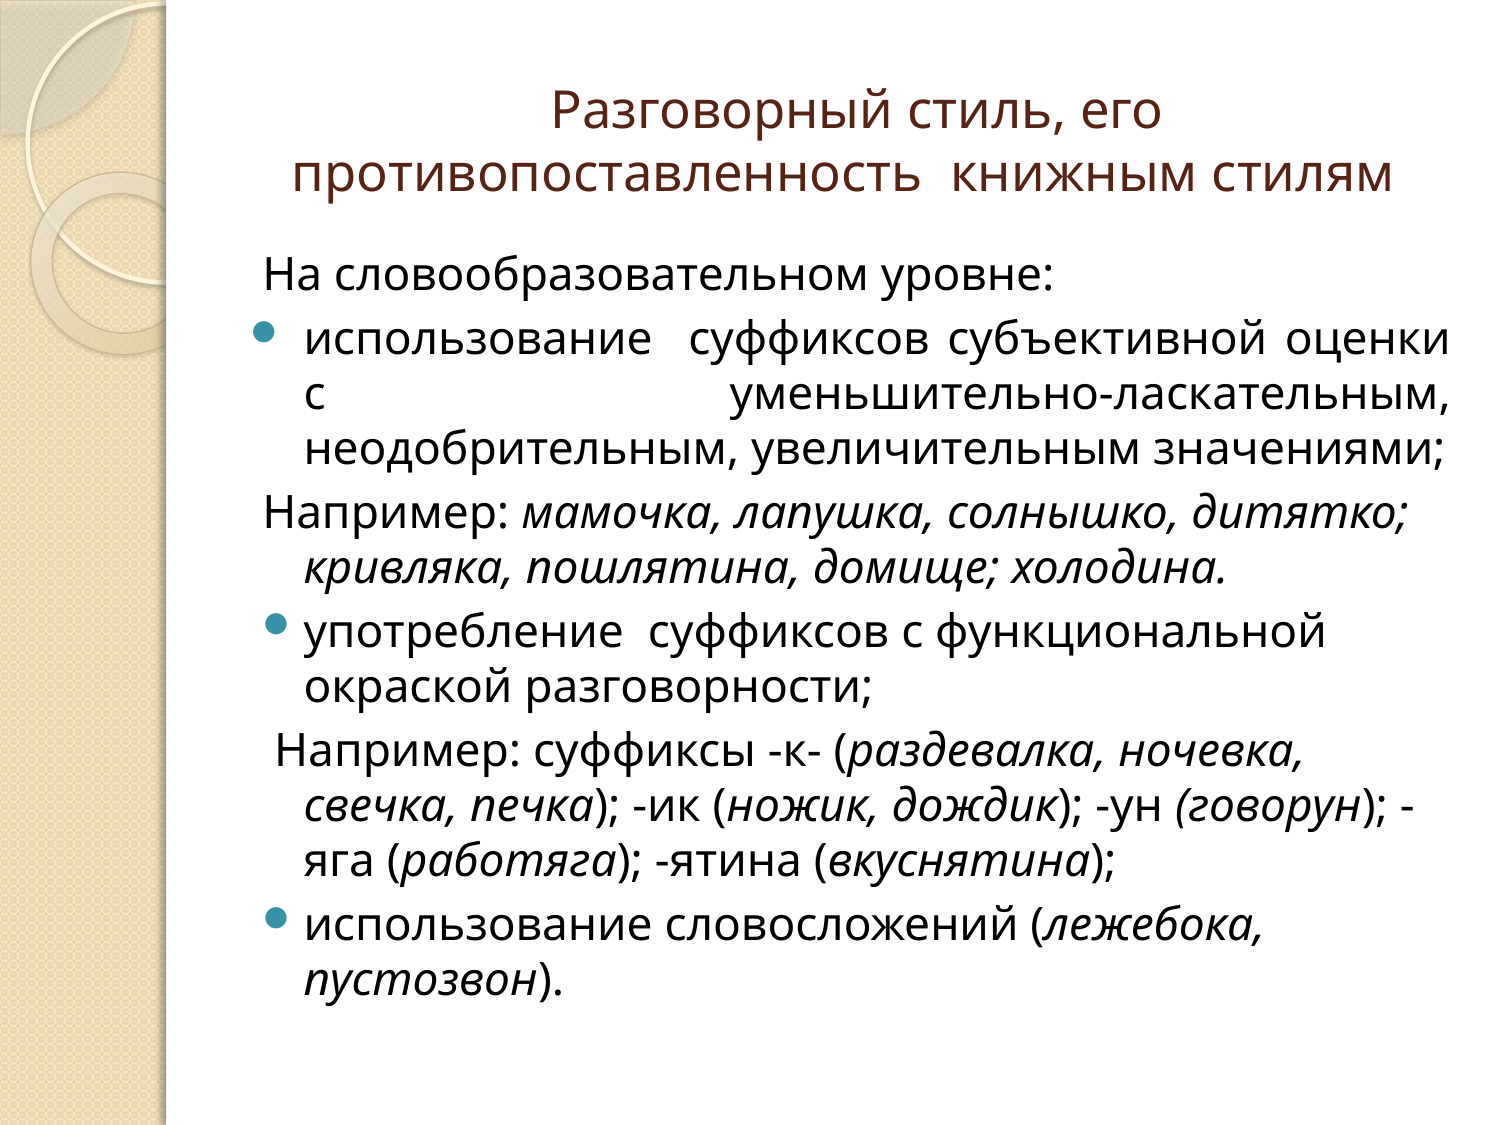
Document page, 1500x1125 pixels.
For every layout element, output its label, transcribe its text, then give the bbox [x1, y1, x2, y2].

title Разговорный стиль, его противопоставленность книжным стилям [235, 45, 1466, 233]
list На словообразовательном уровне: использование суффиксов субъективной оценки с уменьшительно-ласкательным, неодобрительным, увеличительным значениями; Например: мамочка, лапушка, солнышко, дитятко; кривляка, пошлятина, домище; холодина. употребление суффиксов с функциональной окраской разговорности; Например: суффиксы -к- (раздевалка, ночевка, свечка, печка); -ик (ножик, дождик); -ун (говорун); -яга (работяга); -ятина (вкуснятина); использование словосложений (лежебока, пустозвон). [235, 237, 1466, 1025]
